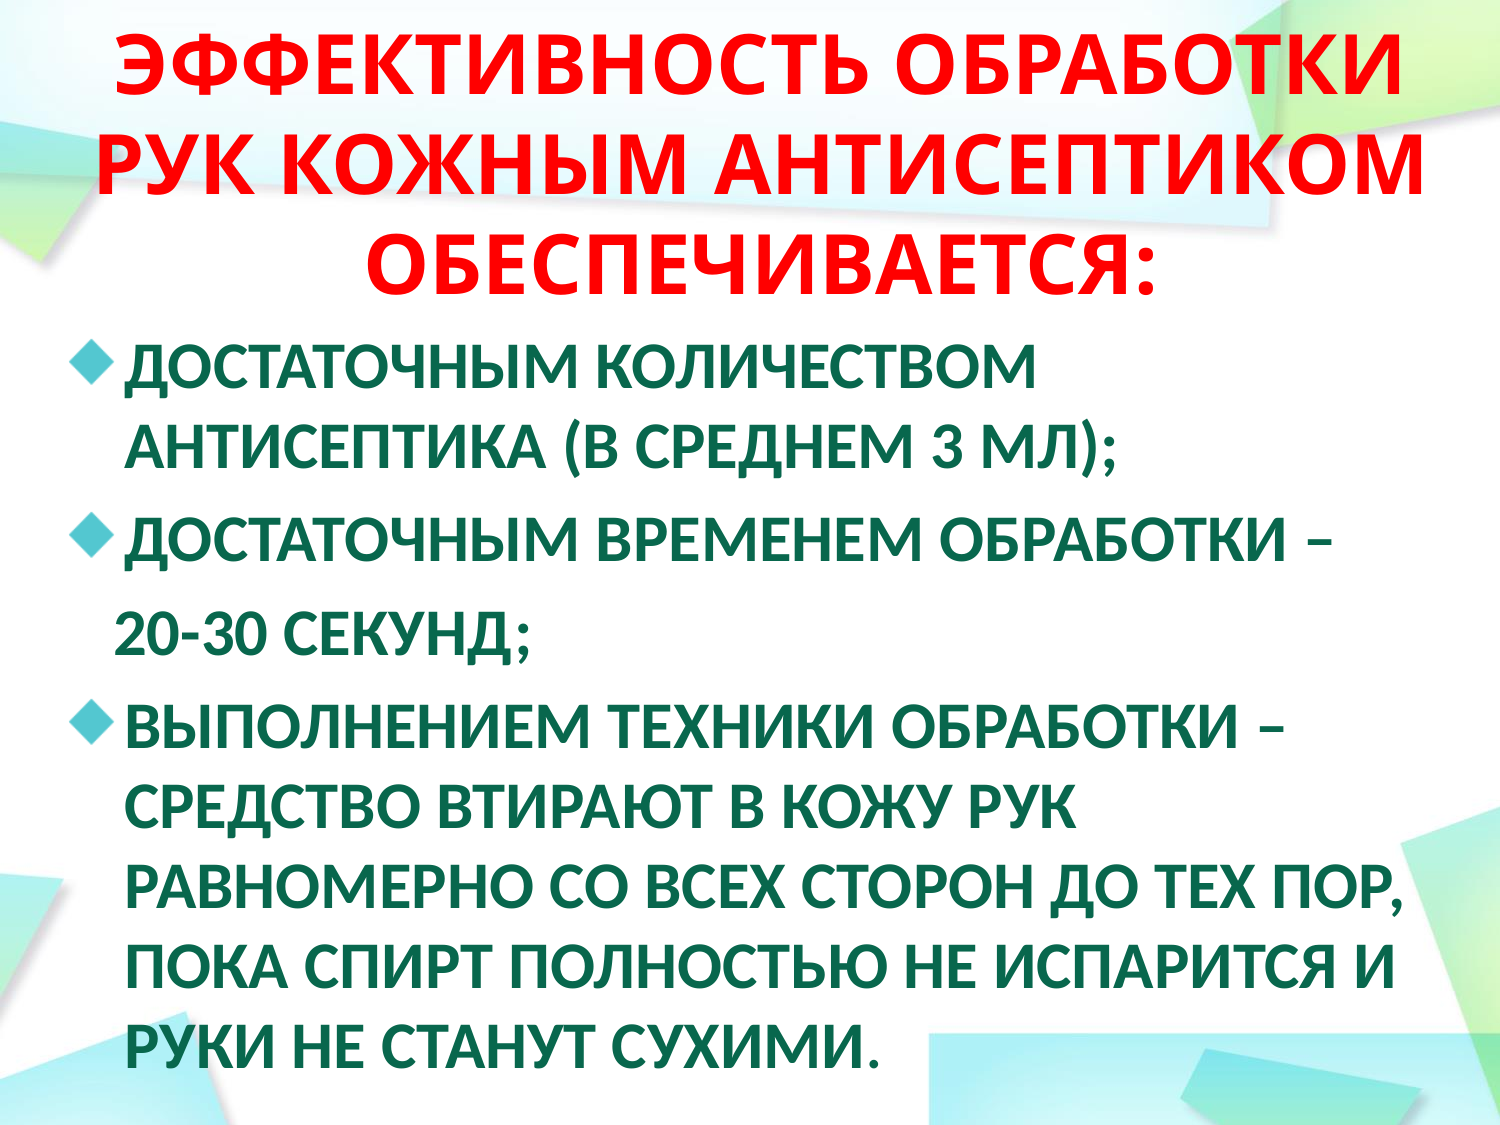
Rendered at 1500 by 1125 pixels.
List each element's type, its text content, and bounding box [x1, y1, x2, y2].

picture [0, 0, 1500, 1125]
list ДОСТАТОЧНЫМ КОЛИЧЕСТВОМ АНТИСЕПТИКА (В СРЕДНЕМ 3 МЛ); ДОСТАТОЧНЫМ ВРЕМЕНЕМ ОБРАБОТКИ – 20-30 СЕКУНД; ВЫПОЛНЕНИЕМ ТЕХНИКИ ОБРАБОТКИ – СРЕДСТВО ВТИРАЮТ В КОЖУ РУК РАВНОМЕРНО СО ВСЕХ СТОРОН ДО ТЕХ ПОР, ПОКА СПИРТ ПОЛНОСТЬЮ НЕ ИСПАРИТСЯ И РУКИ НЕ СТАНУТ СУХИМИ. [53, 314, 1471, 1035]
title ЭФФЕКТИВНОСТЬ ОБРАБОТКИ РУК КОЖНЫМ АНТИСЕПТИКОМ ОБЕСПЕЧИВАЕТСЯ: [75, 19, 1447, 303]
